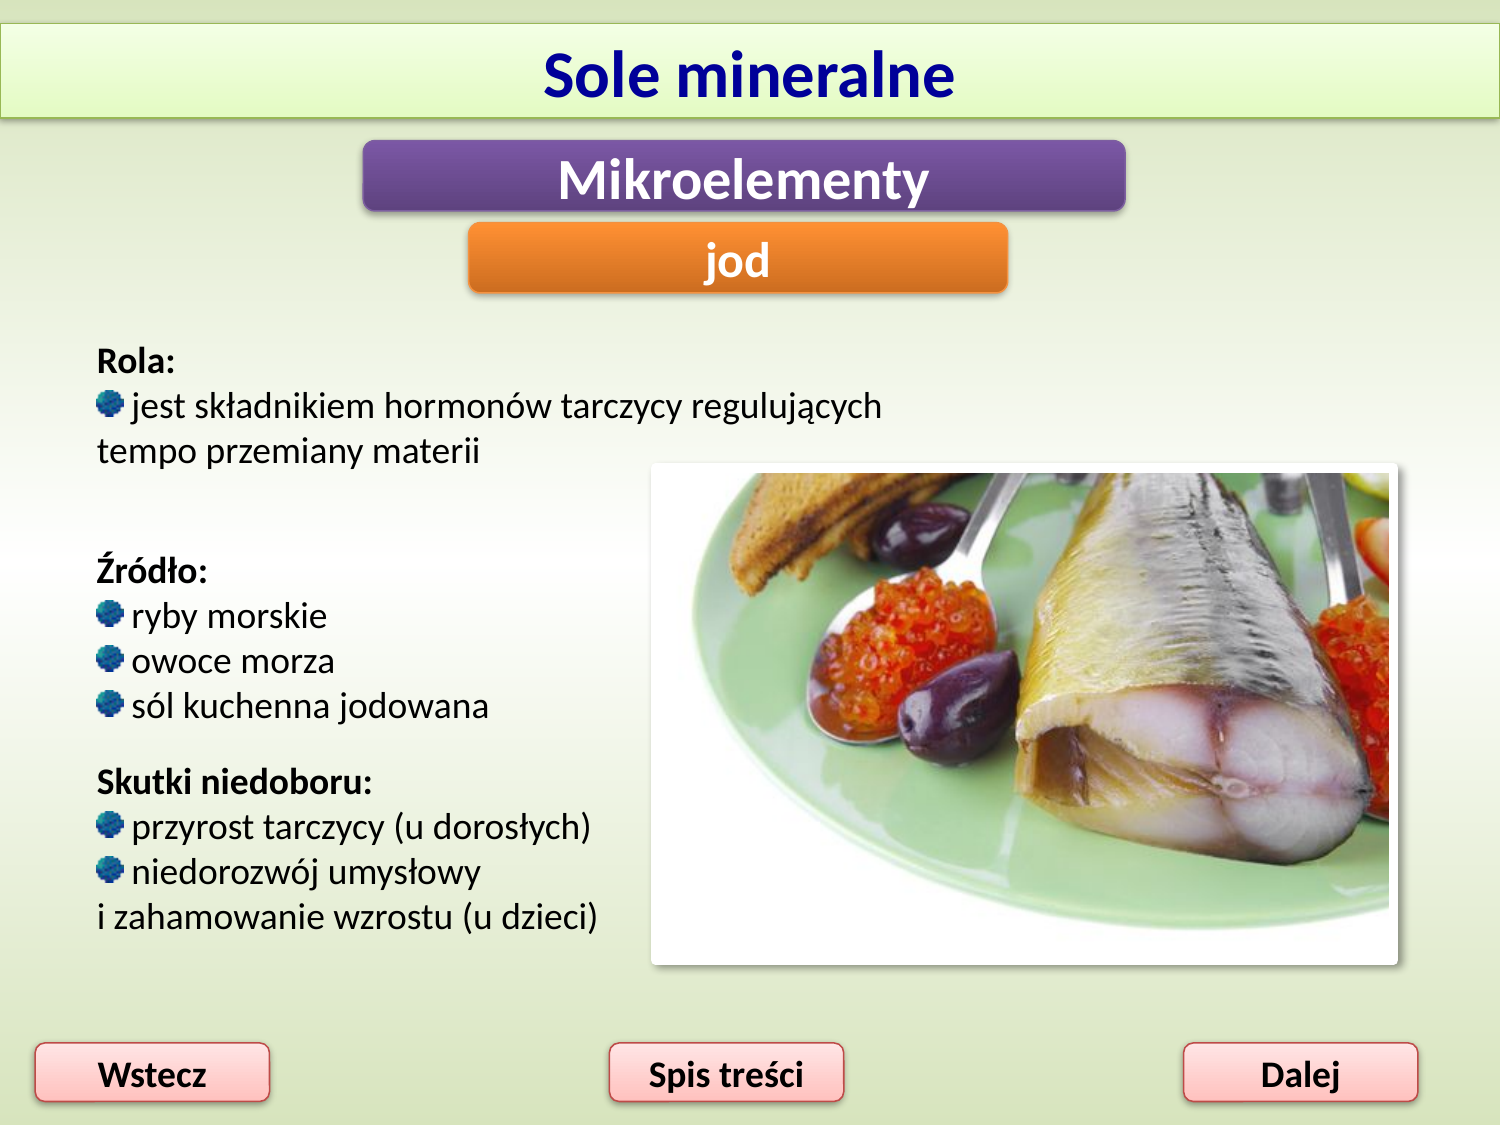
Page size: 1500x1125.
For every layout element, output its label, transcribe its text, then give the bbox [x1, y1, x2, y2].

text_box Rola: jest składnikiem hormonów tarczycy regulujących tempo przemiany materii [82, 328, 903, 479]
picture [96, 690, 124, 717]
text_box Sole mineralne [0, 23, 1500, 119]
text_box [653, 466, 1396, 962]
text_box jod [467, 221, 1009, 294]
text_box Mikroelementy [362, 139, 1126, 212]
picture [96, 390, 124, 417]
picture [96, 811, 124, 838]
text_box Skutki niedoboru: przyrost tarczycy (u dorosłych) niedorozwój umysłowy i zahamowanie wzrostu (u dzieci) [82, 749, 868, 990]
picture [96, 600, 124, 627]
text_box Dalej [1182, 1042, 1419, 1103]
text_box Spis treści [608, 1042, 845, 1103]
text_box Wstecz [34, 1042, 271, 1103]
picture [96, 645, 124, 672]
picture [96, 856, 124, 883]
text_box Źródło: ryby morskie owoce morza sól kuchenna jodowana [81, 538, 652, 734]
